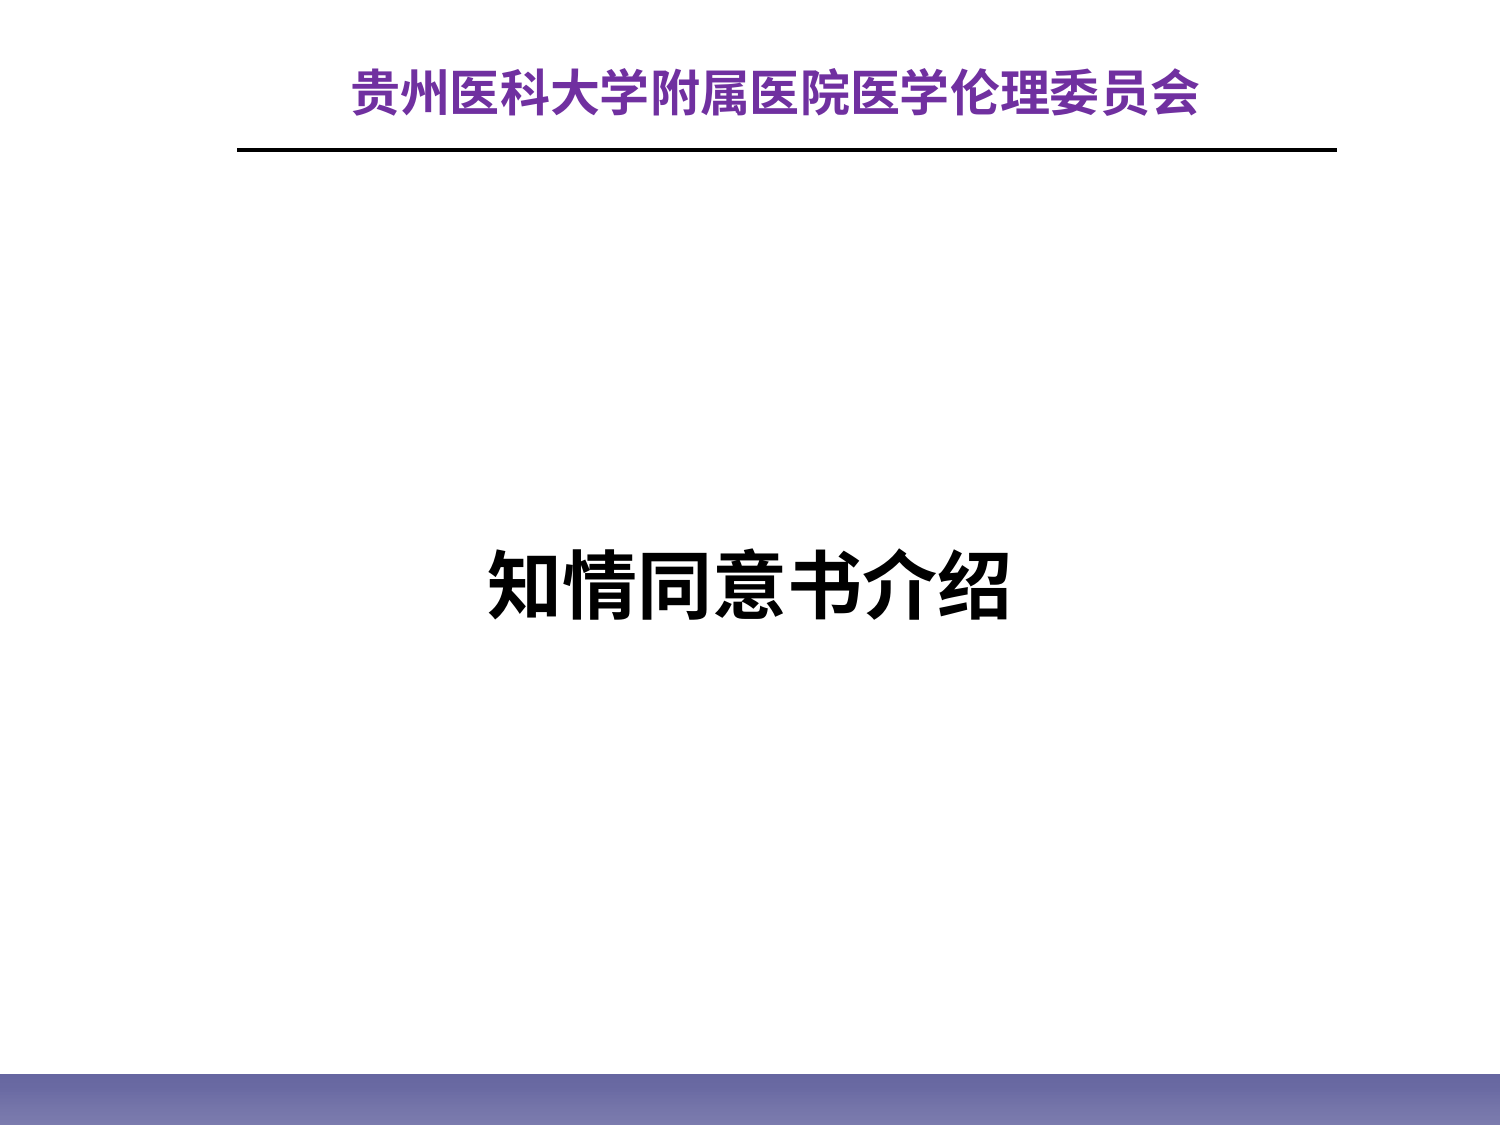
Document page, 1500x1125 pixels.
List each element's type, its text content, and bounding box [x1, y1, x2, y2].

picture [0, 1074, 1500, 1125]
text_box 知情同意书介绍 [0, 462, 1500, 704]
text_box 贵州医科大学附属医院医学伦理委员会 [24, 54, 1500, 150]
